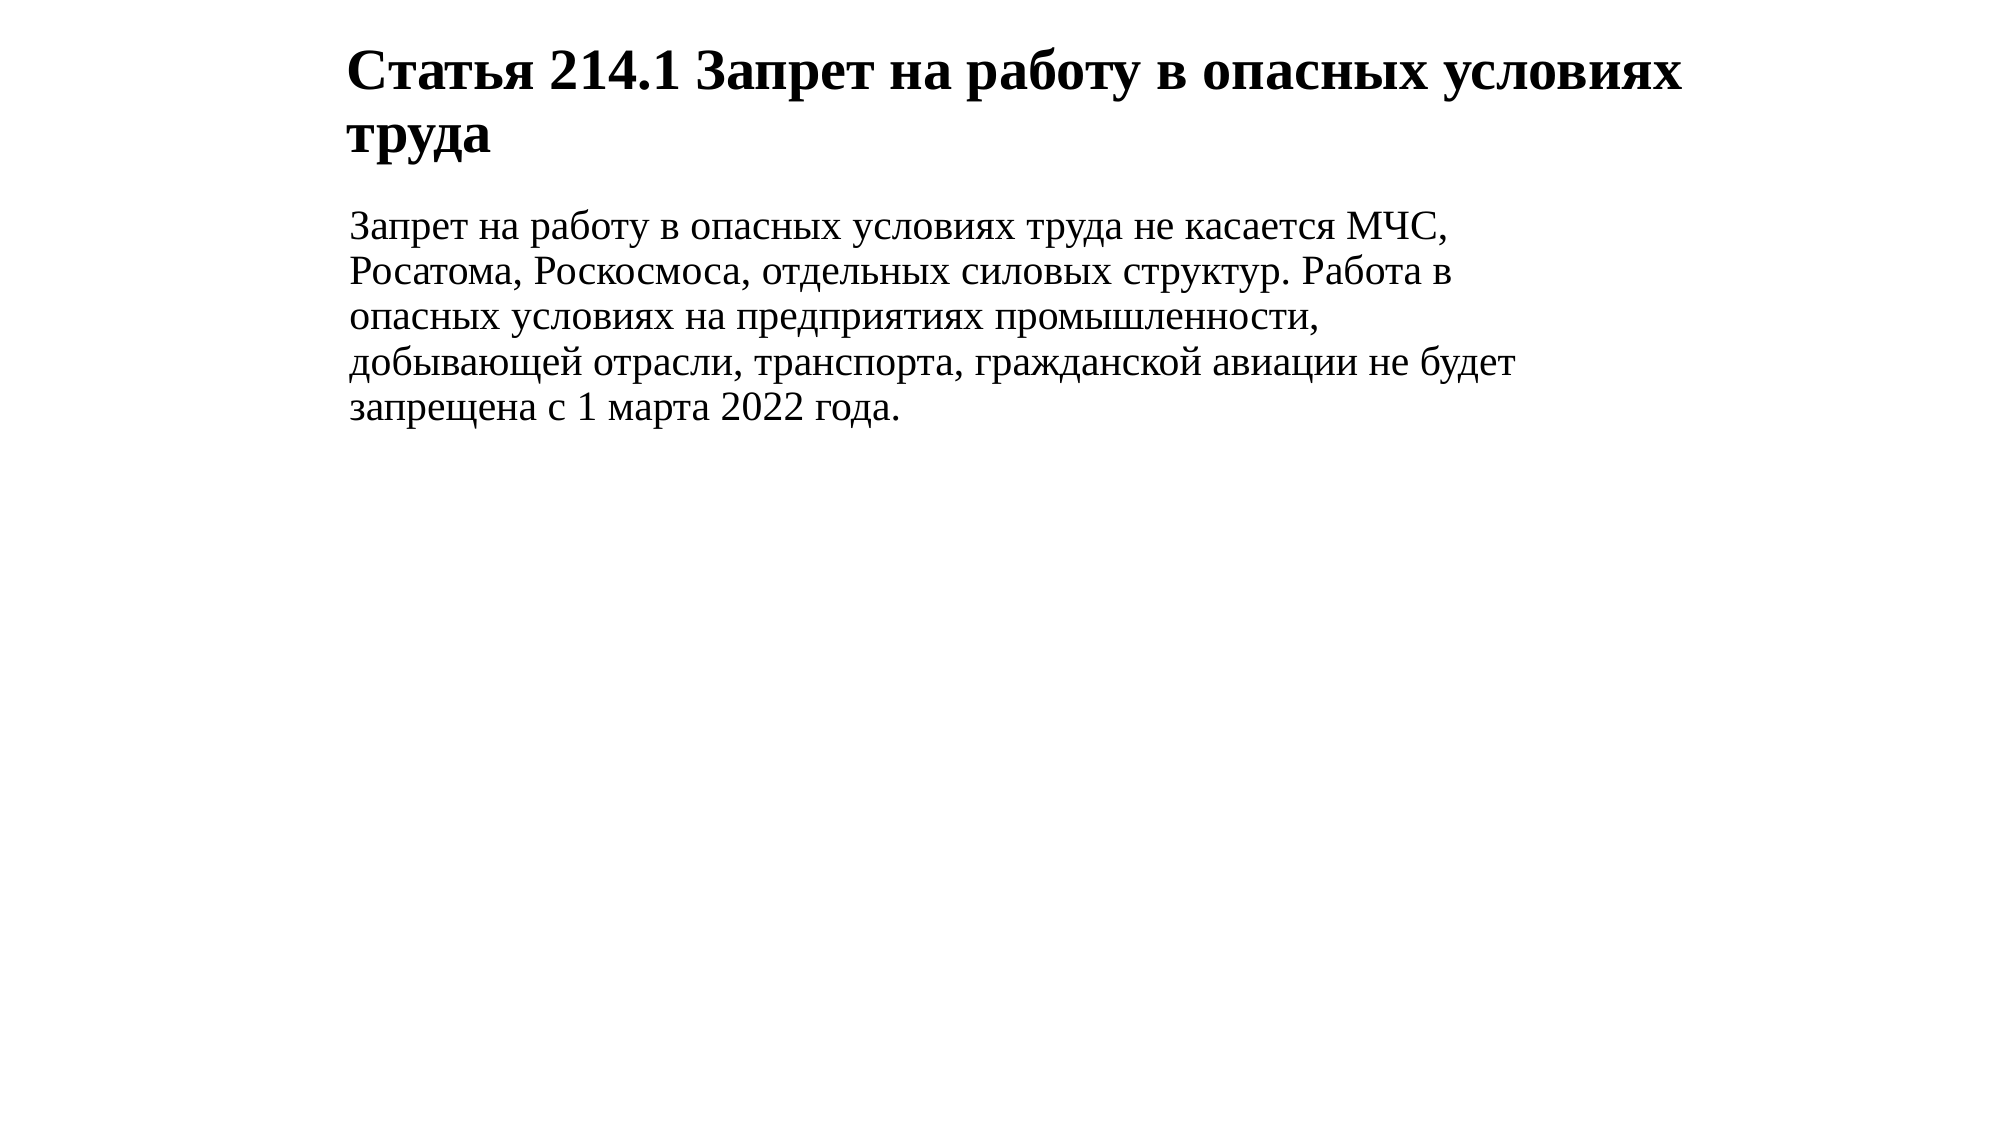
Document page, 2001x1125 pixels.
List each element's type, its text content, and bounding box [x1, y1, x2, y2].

title Статья 214.1 Запрет на работу в опасных условиях труда [331, 54, 1726, 149]
list Запрет на работу в опасных условиях труда не касается МЧС, Росатома, Роскосмоса, отдельных силовых структур. Работа в опасных условиях на предприятиях промышленности, добывающей отрасли, транспорта, гражданской авиации не будет запрещена с 1 марта 2022 года. [334, 196, 1577, 883]
